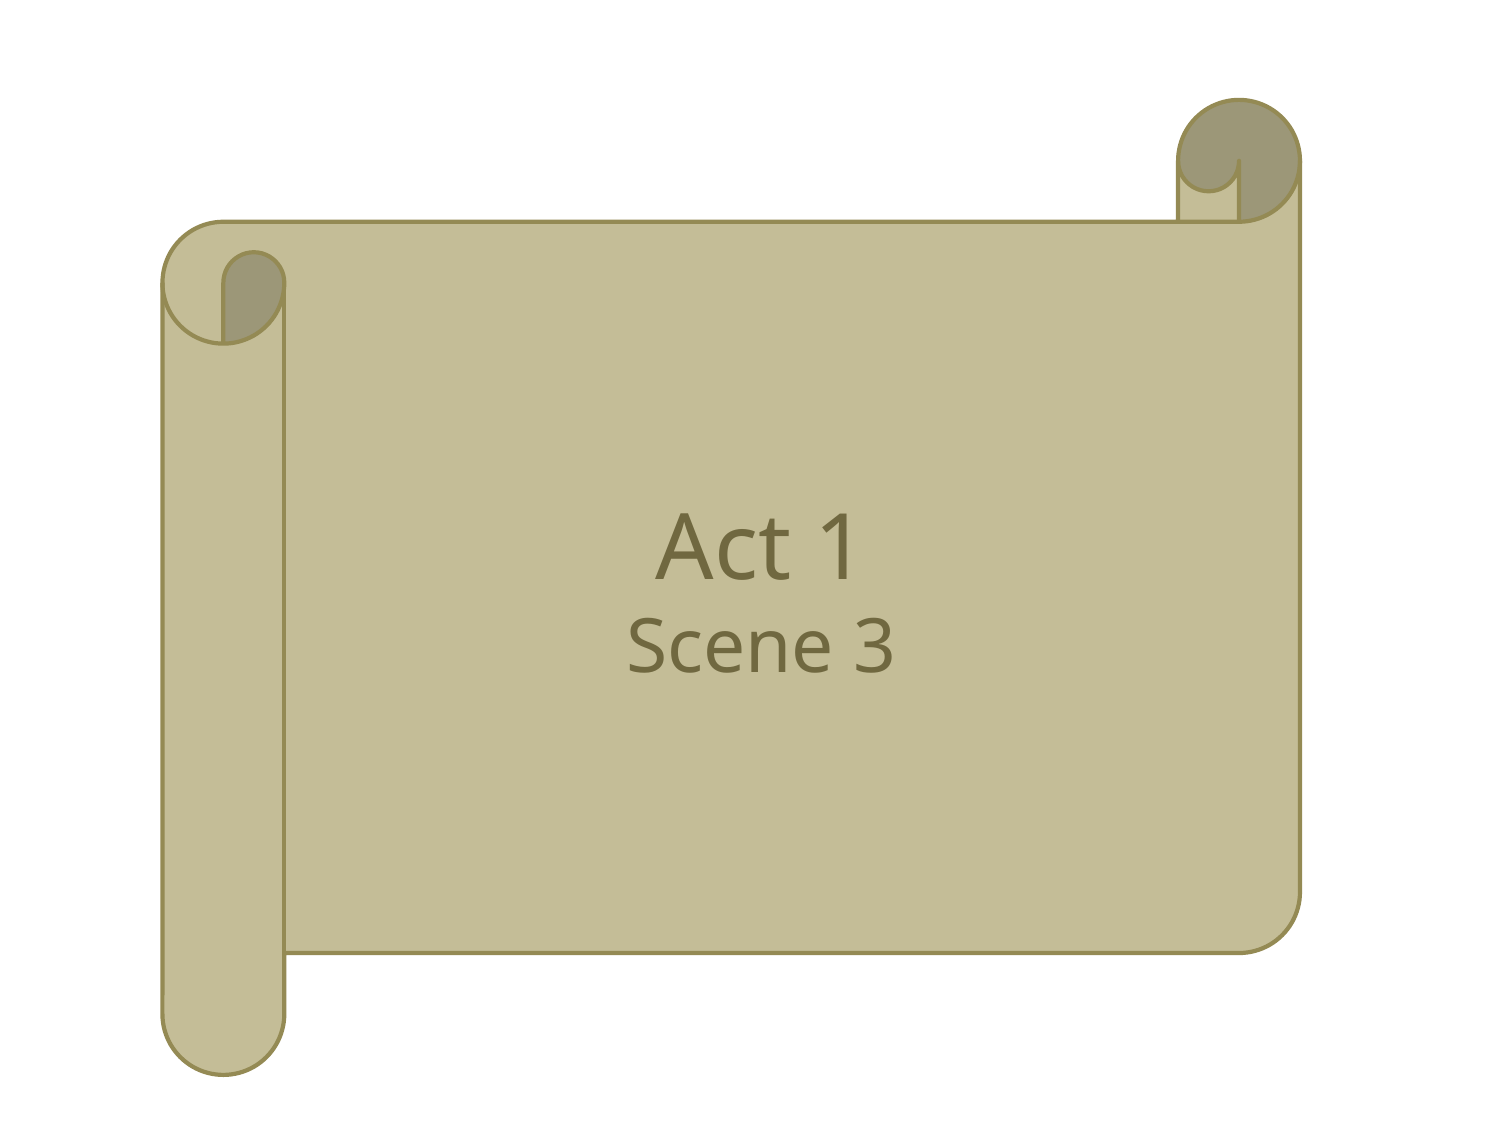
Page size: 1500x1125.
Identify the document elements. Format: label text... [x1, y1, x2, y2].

text_box Act 1 Scene 3 [160, 97, 1303, 1078]
